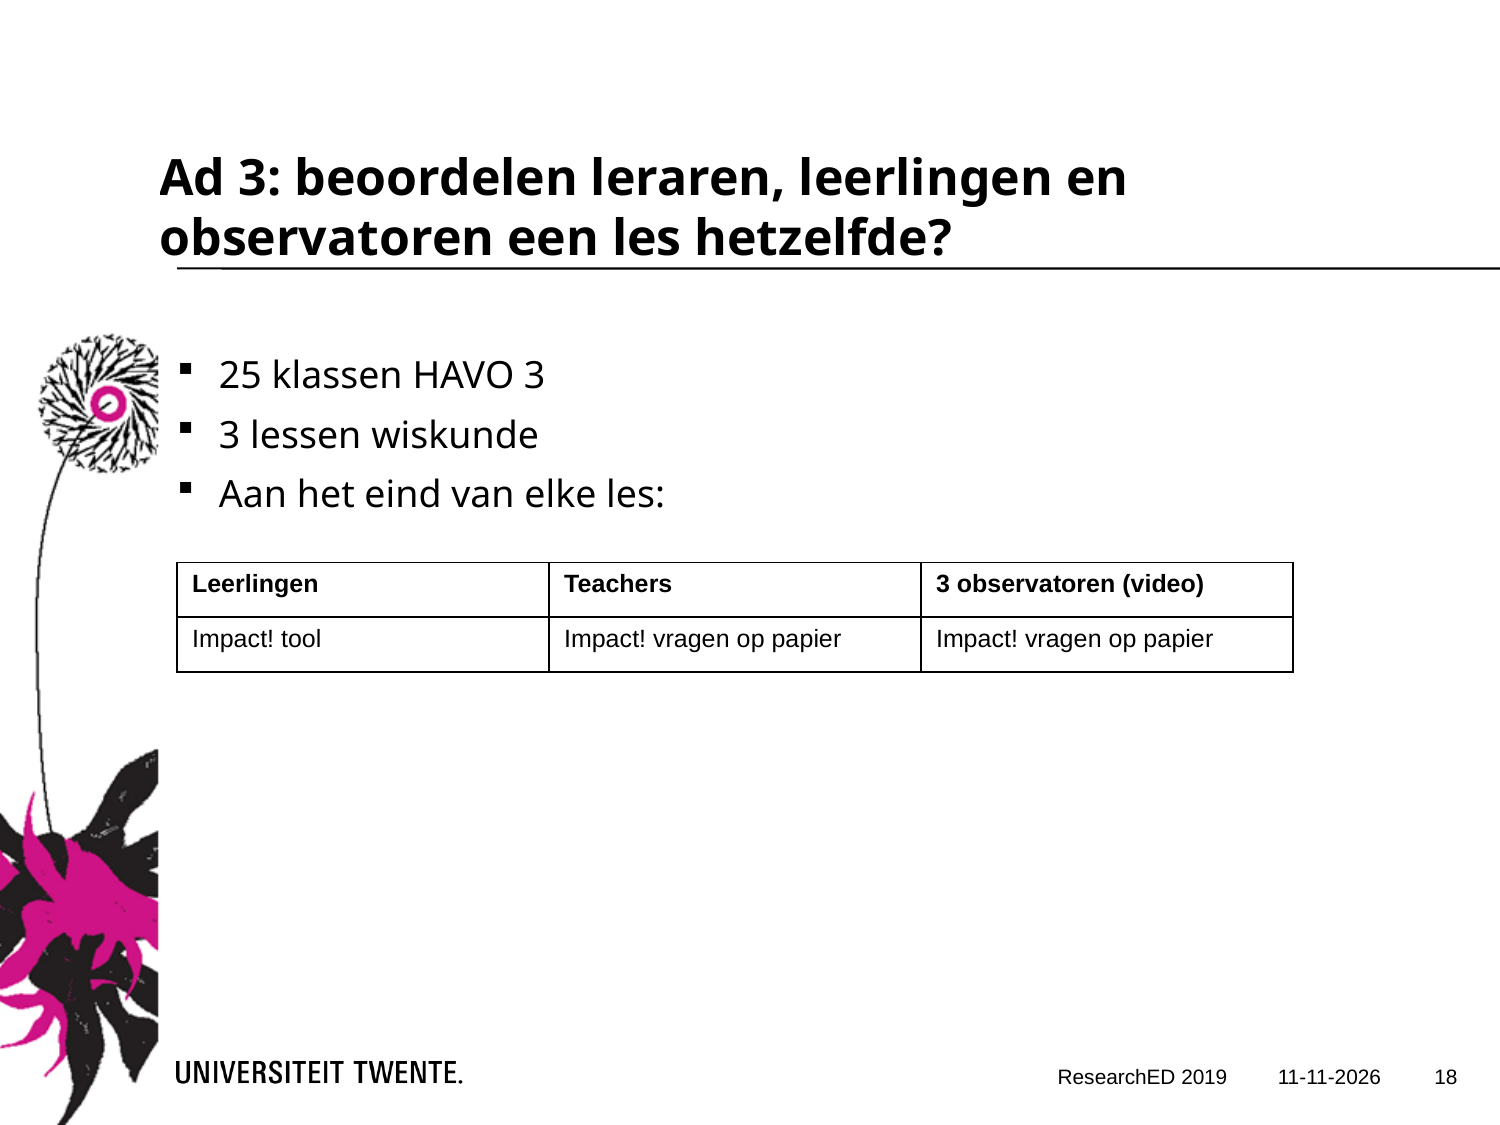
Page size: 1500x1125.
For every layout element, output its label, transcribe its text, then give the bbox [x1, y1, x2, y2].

table_cell Impact! vragen op papier [550, 618, 920, 671]
table_cell Impact! tool [178, 618, 548, 671]
footer ResearchED 2019 [580, 1049, 1243, 1125]
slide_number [1243, 1049, 1395, 1125]
table_header Teachers [550, 563, 920, 616]
list 25 klassen HAVO 3 3 lessen wiskunde Aan het eind van elke les: [177, 336, 1458, 921]
table_cell Impact! vragen op papier [922, 618, 1292, 671]
slide_number 18 [1395, 1049, 1458, 1125]
table_header 3 observatoren (video) [922, 563, 1292, 616]
picture [0, 0, 482, 1125]
title Ad 3: beoordelen leraren, leerlingen en observatoren een les hetzelfde? [163, 78, 1452, 266]
table_header Leerlingen [178, 563, 548, 616]
